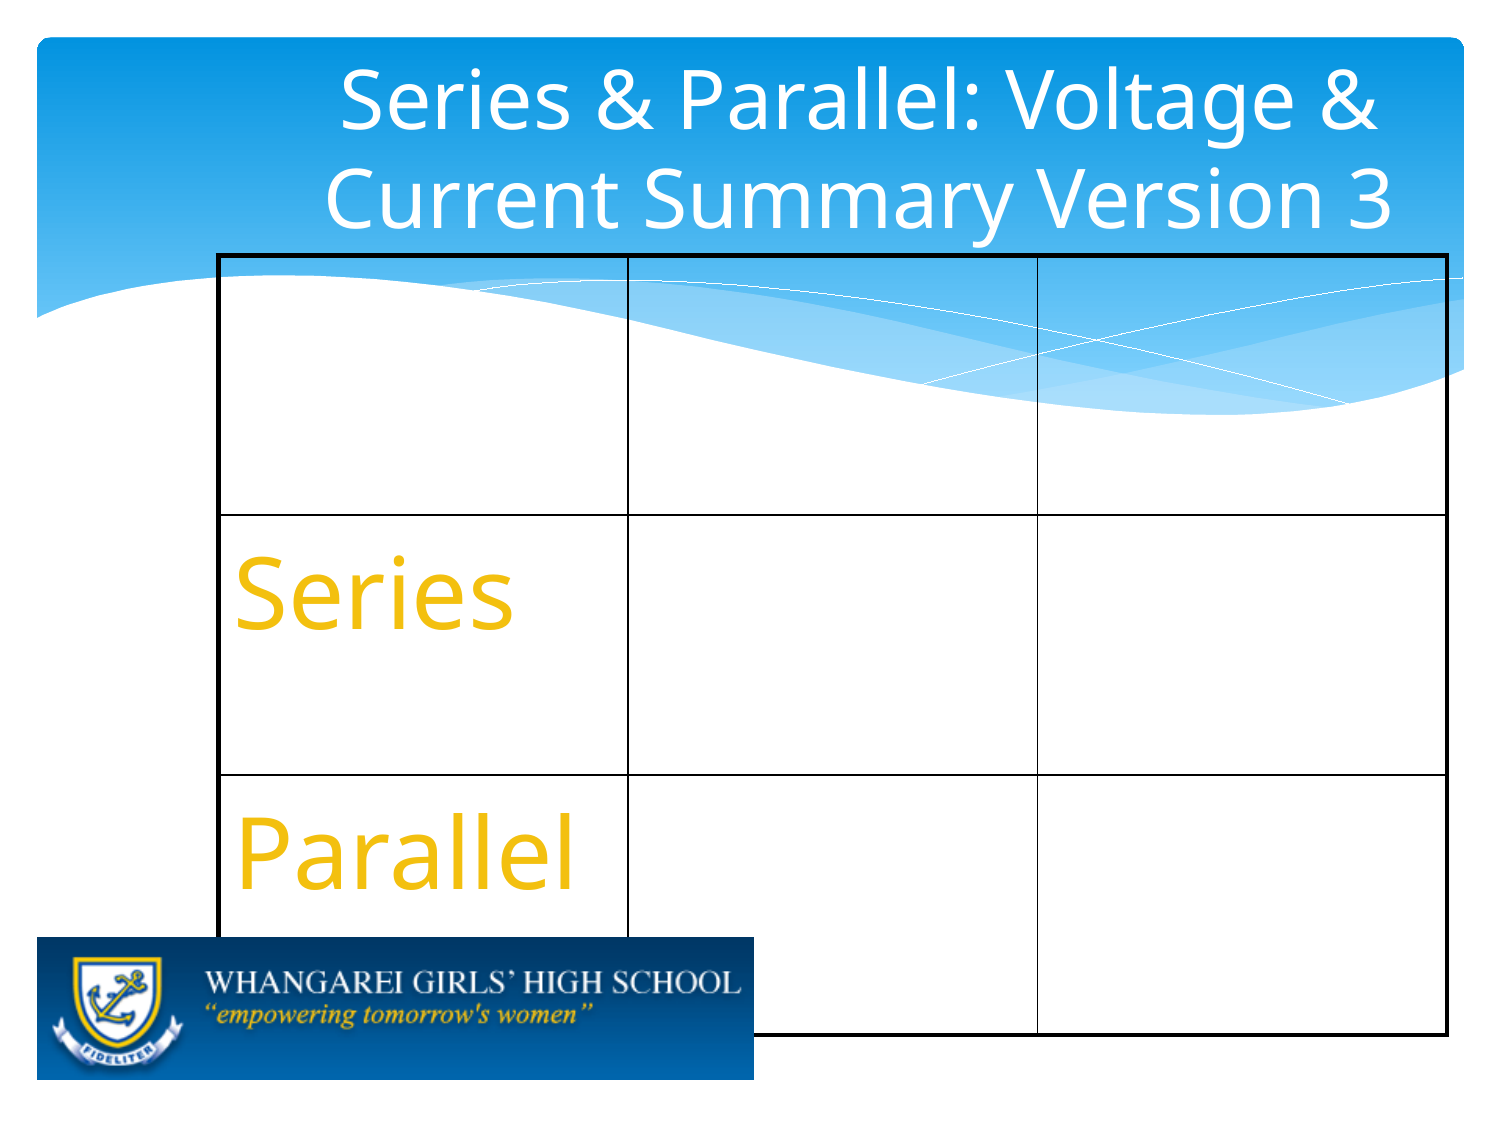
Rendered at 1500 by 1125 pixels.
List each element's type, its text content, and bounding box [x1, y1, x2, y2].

title Series & Parallel: Voltage & Current Summary Version 3 [253, 37, 1466, 255]
table_cell [1038, 516, 1445, 774]
table_cell Parallel [221, 776, 627, 935]
table_cell [629, 516, 1037, 774]
table_header [1038, 258, 1445, 514]
table_header [629, 258, 1037, 514]
picture [37, 937, 754, 1080]
table_header [221, 258, 627, 514]
table_cell [629, 776, 1037, 1033]
table_cell Series [221, 516, 627, 774]
table_cell [1038, 776, 1445, 1033]
